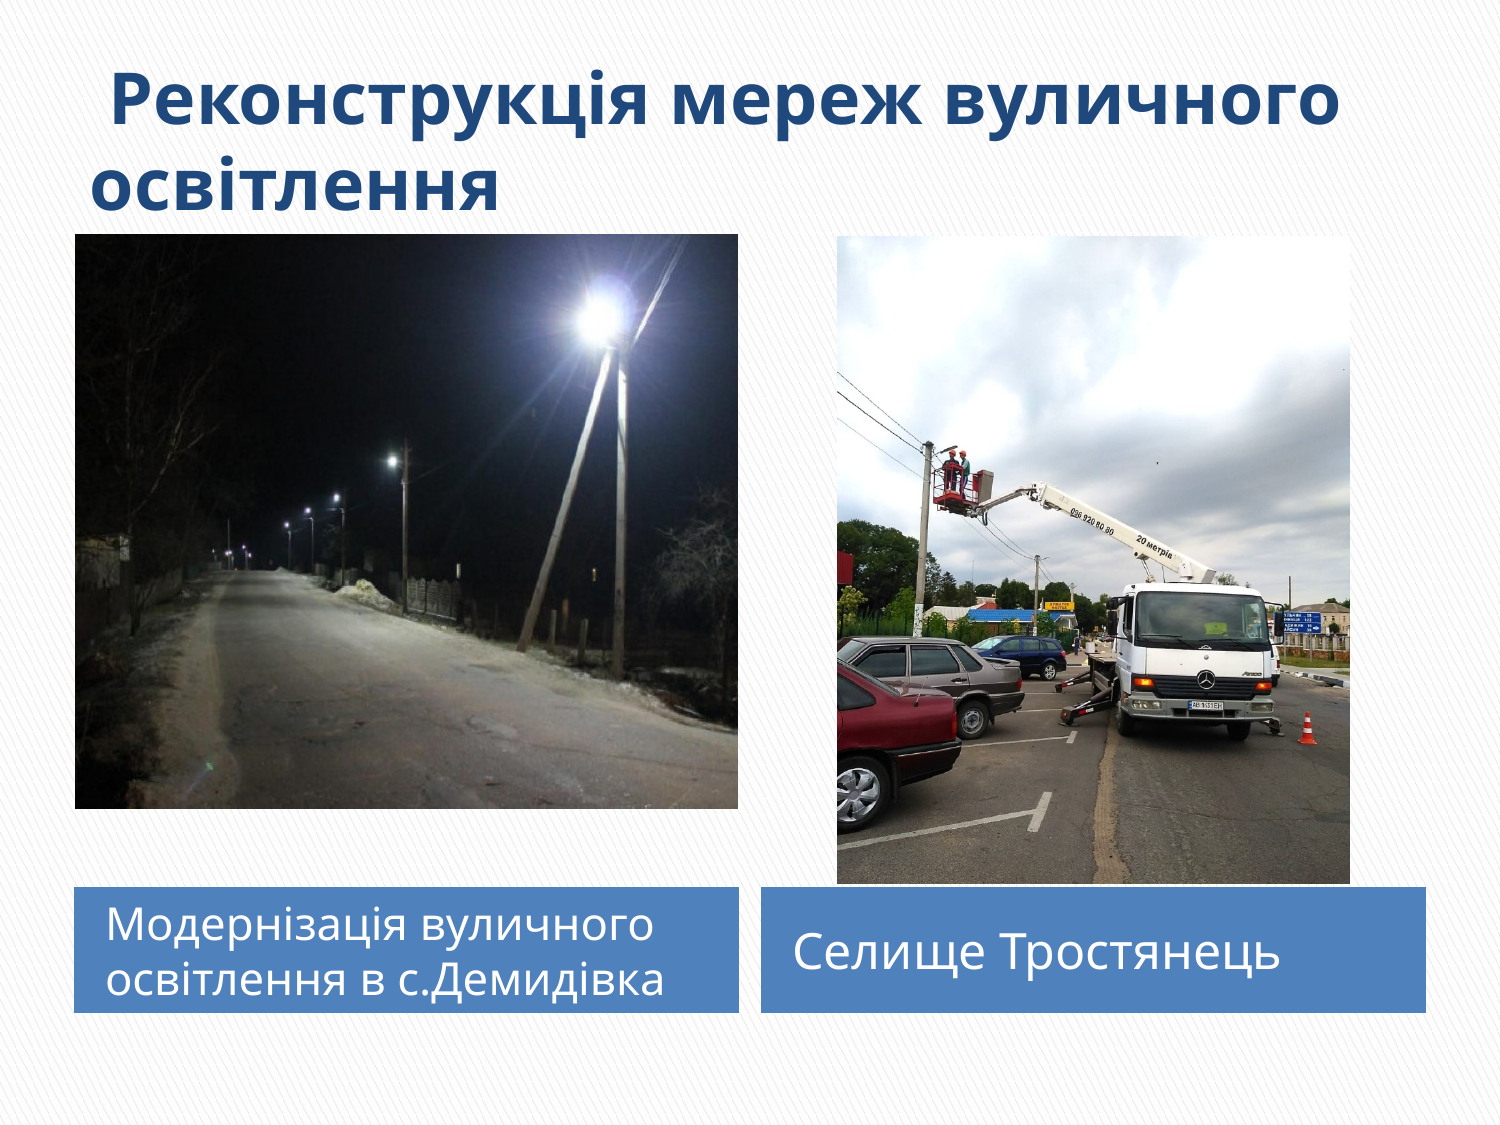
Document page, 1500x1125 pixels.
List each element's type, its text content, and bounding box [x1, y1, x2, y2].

title Реконструкція мереж вуличного освітлення [75, 44, 1425, 233]
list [74, 234, 738, 809]
list Селище Тростянець [761, 887, 1426, 1013]
list Модернізація вуличного освітлення в с.Демидівка [74, 887, 739, 1013]
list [836, 236, 1350, 884]
